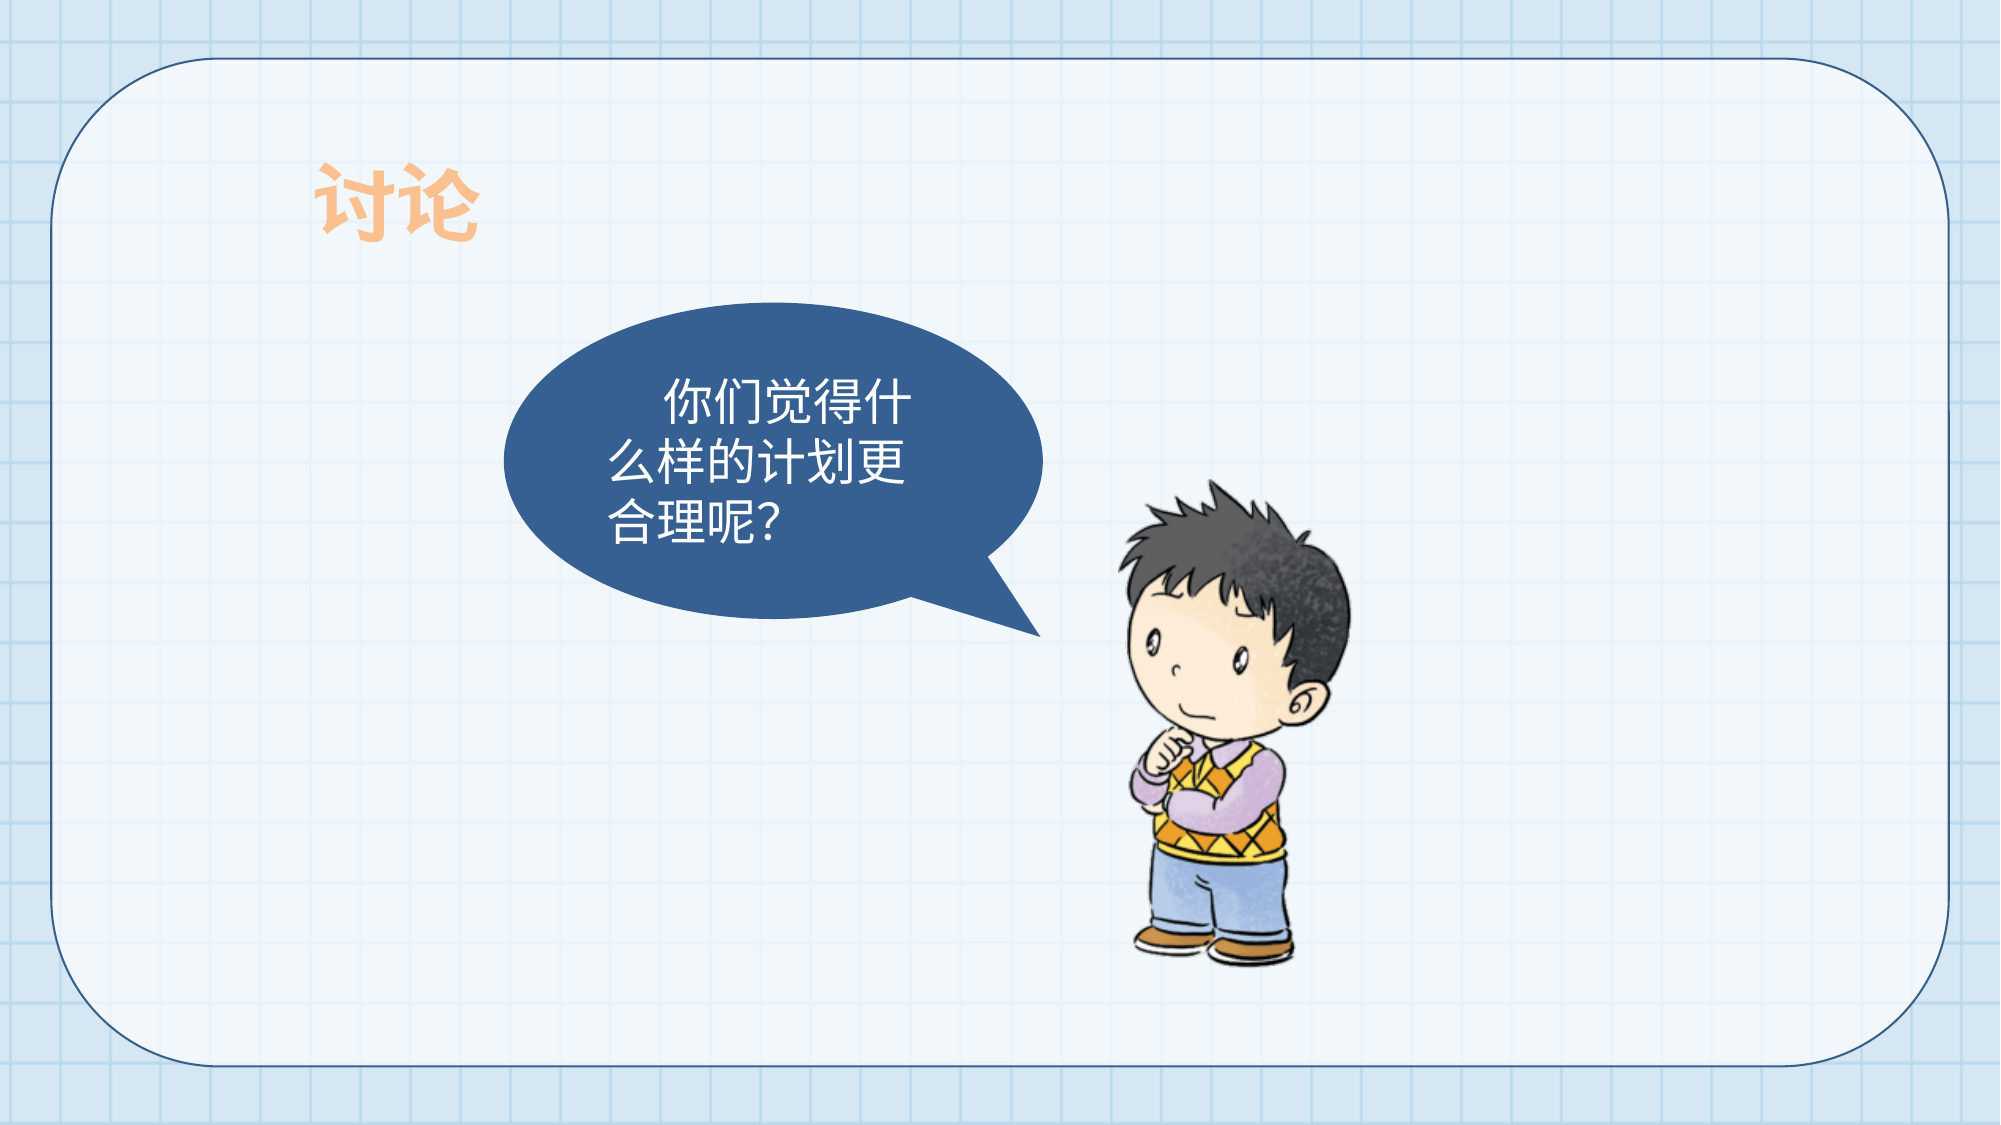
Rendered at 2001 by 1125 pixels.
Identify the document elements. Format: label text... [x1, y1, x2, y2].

picture [0, 0, 2000, 1125]
text_box 你们觉得什么样的计划更合理呢？ [503, 302, 1043, 638]
